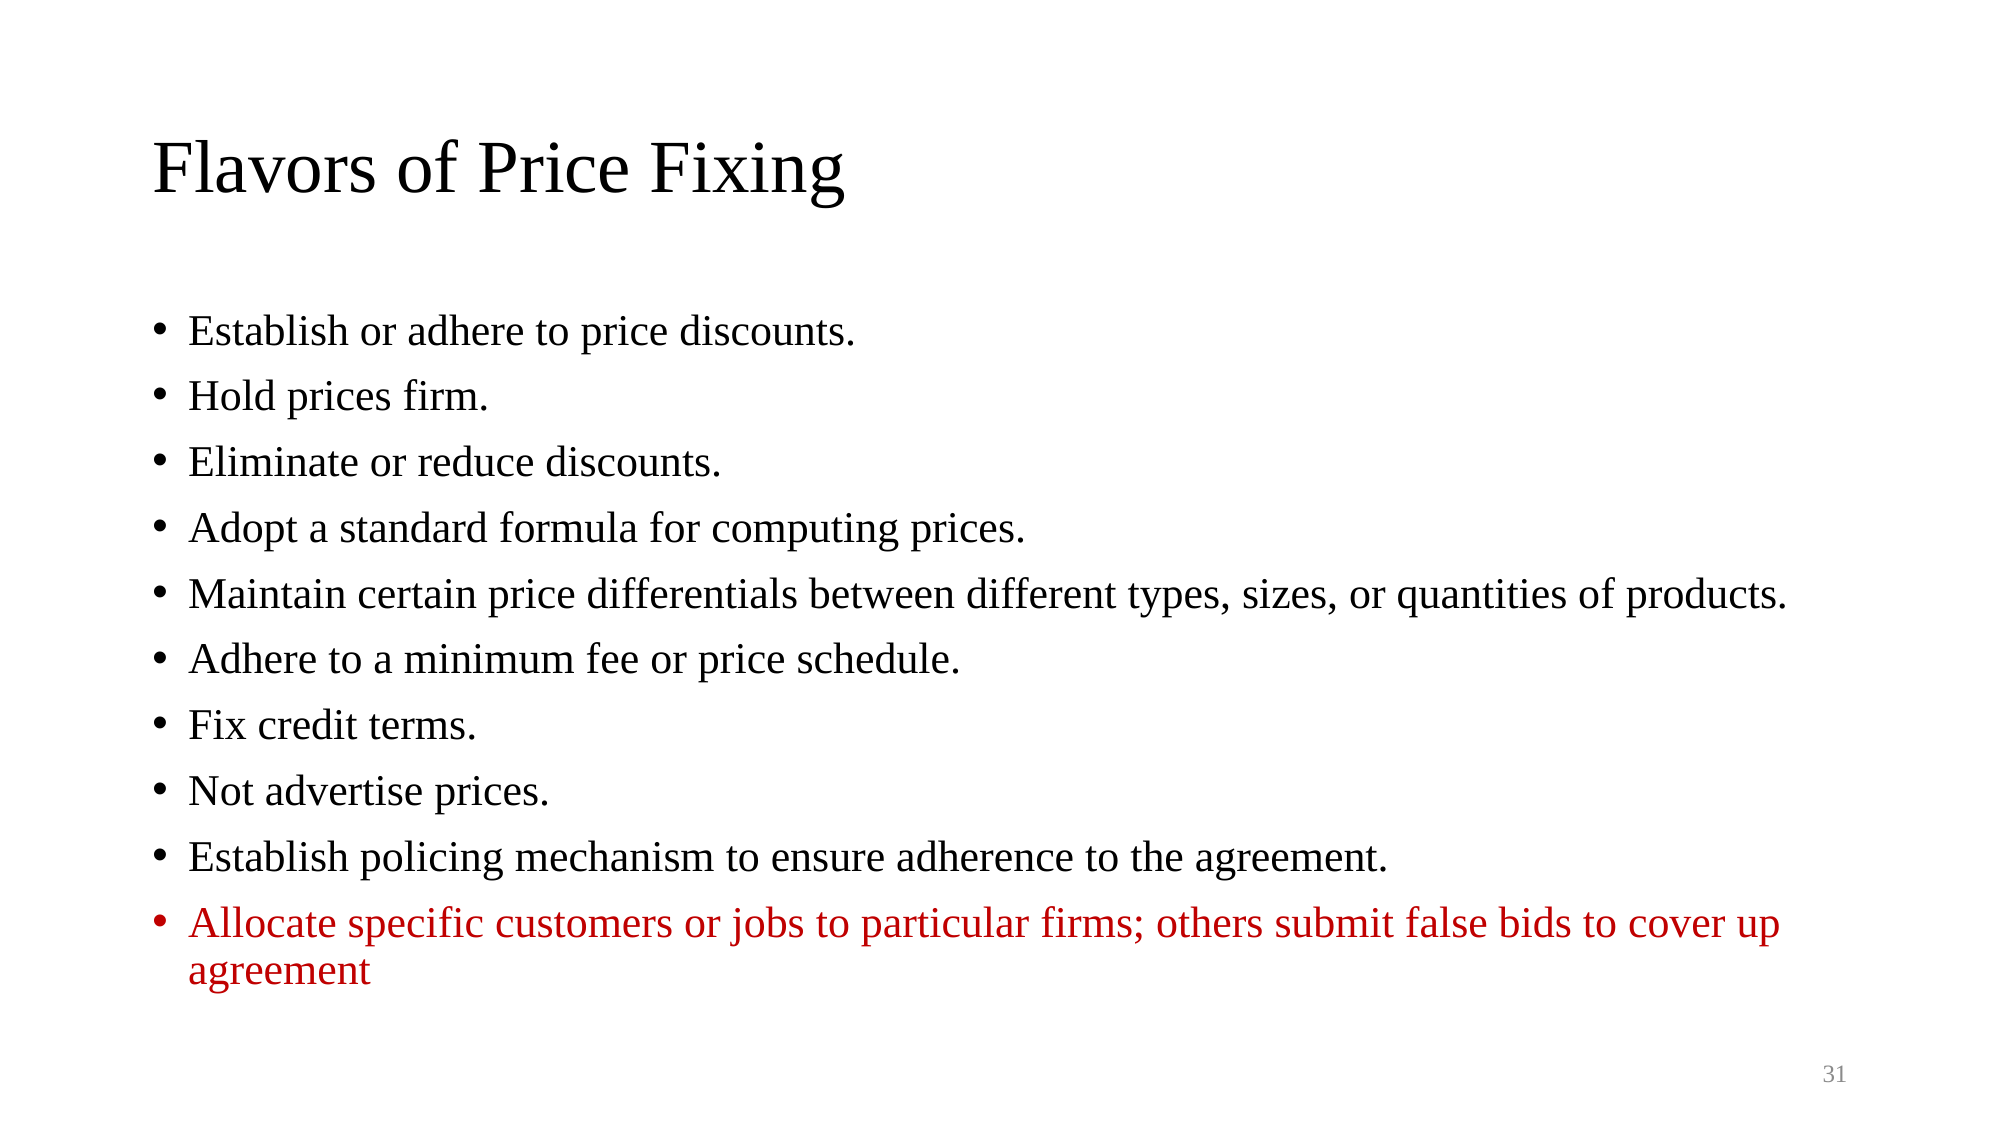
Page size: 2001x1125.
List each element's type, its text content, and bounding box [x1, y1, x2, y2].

title Flavors of Price Fixing [137, 59, 1863, 278]
slide_number 31 [1412, 1042, 1863, 1103]
list Establish or adhere to price discounts. Hold prices firm. Eliminate or reduce discounts. Adopt a standard formula for computing prices. Maintain certain price differentials between different types, sizes, or quantities of products. Adhere to a minimum fee or price schedule. Fix credit terms. Not advertise prices. Establish policing mechanism to ensure adherence to the agreement. Allocate specific customers or jobs to particular firms; others submit false bids to cover up agreement [137, 299, 1863, 1014]
